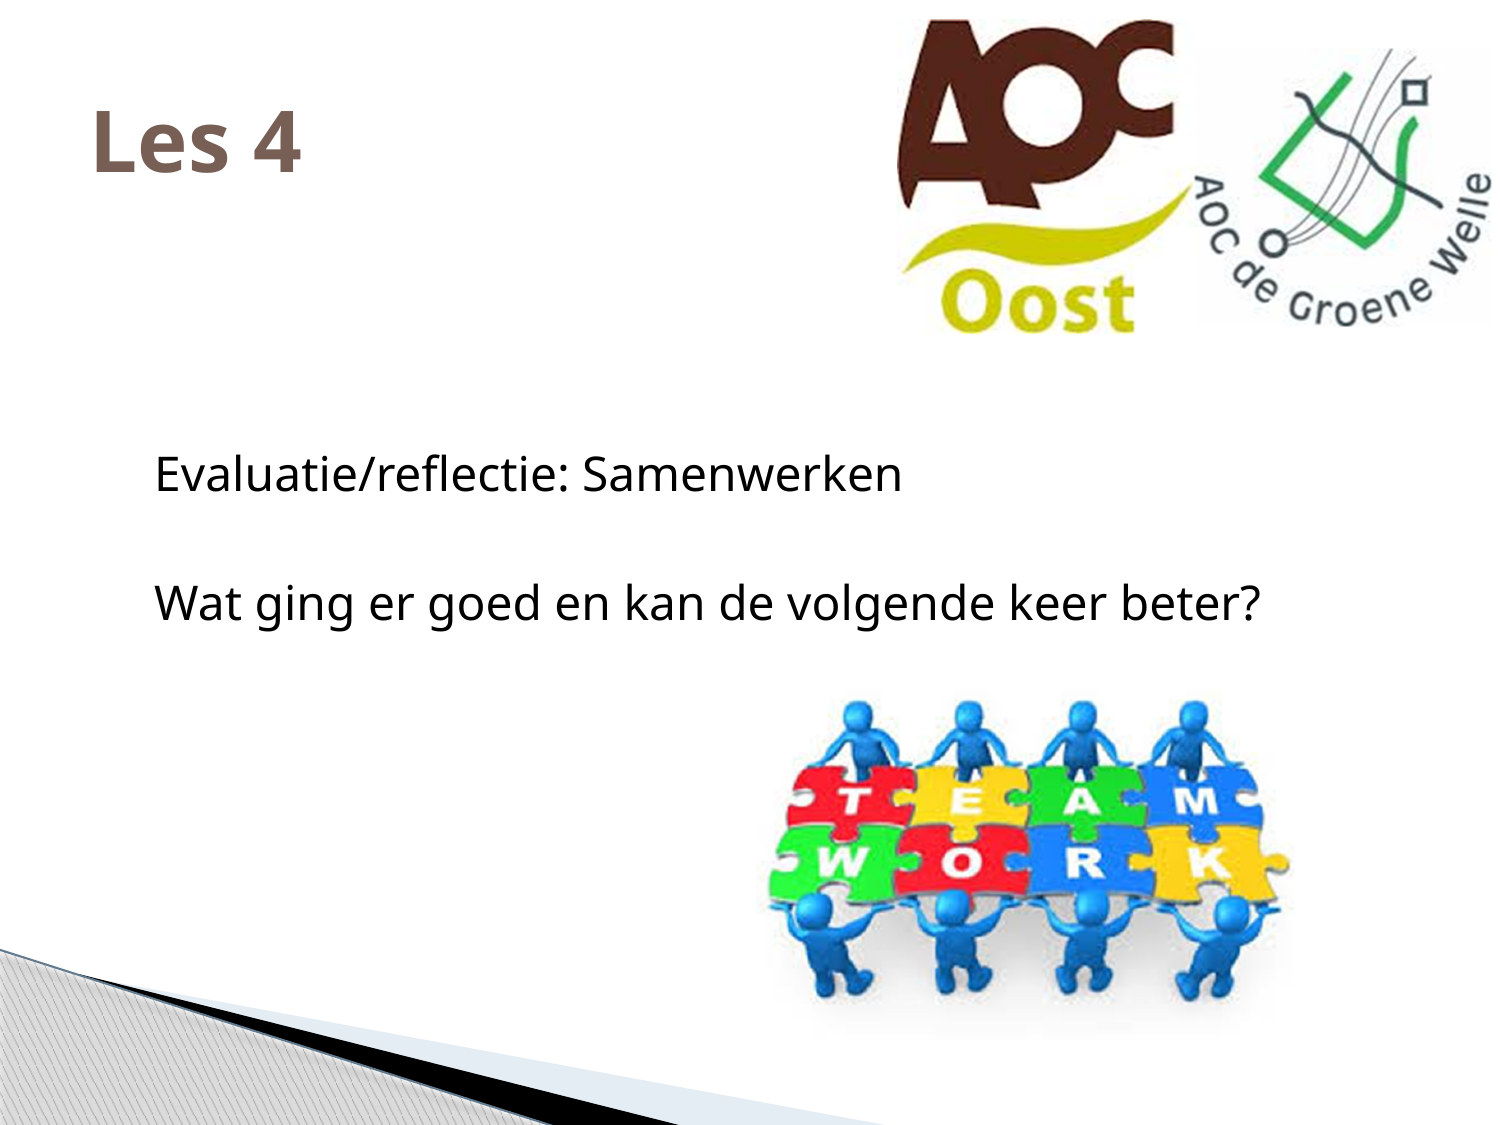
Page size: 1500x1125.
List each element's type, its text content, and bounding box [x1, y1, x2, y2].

picture [897, 18, 1500, 357]
title Les 4 [75, 45, 891, 233]
list Evaluatie/reflectie: Samenwerken Wat ging er goed en kan de volgende keer beter? [75, 243, 1425, 986]
picture [737, 644, 1318, 1080]
